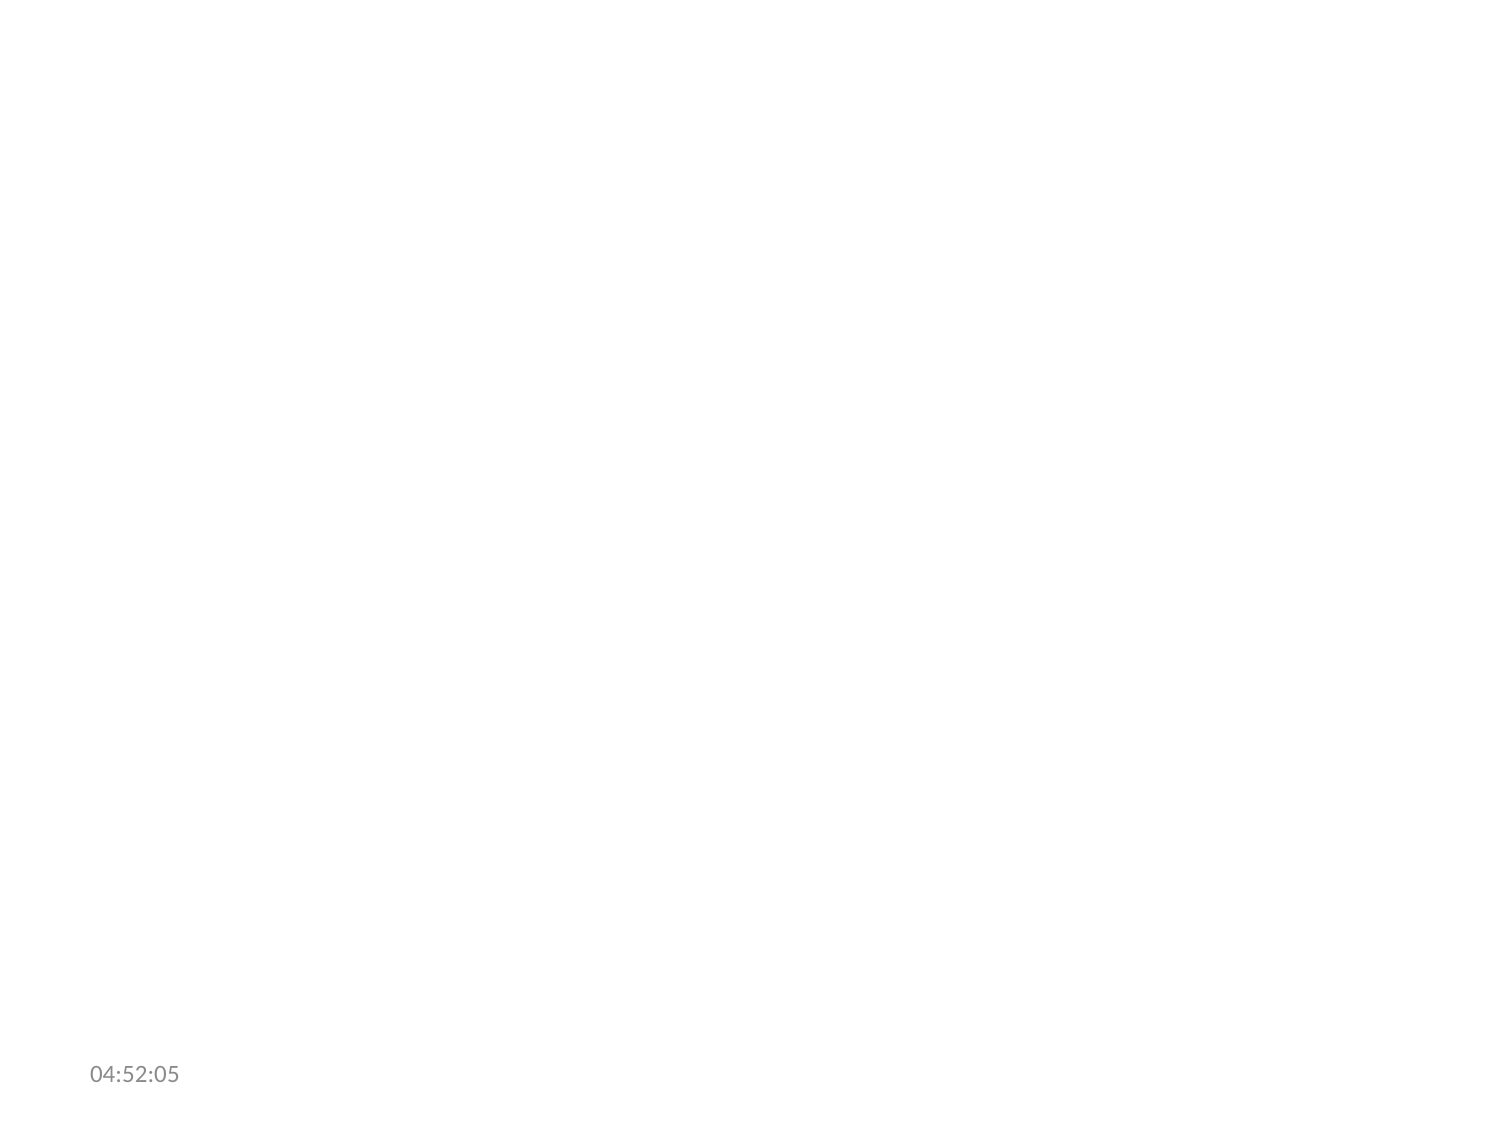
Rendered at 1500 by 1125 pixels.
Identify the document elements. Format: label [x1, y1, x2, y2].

slide_number [75, 1042, 425, 1103]
